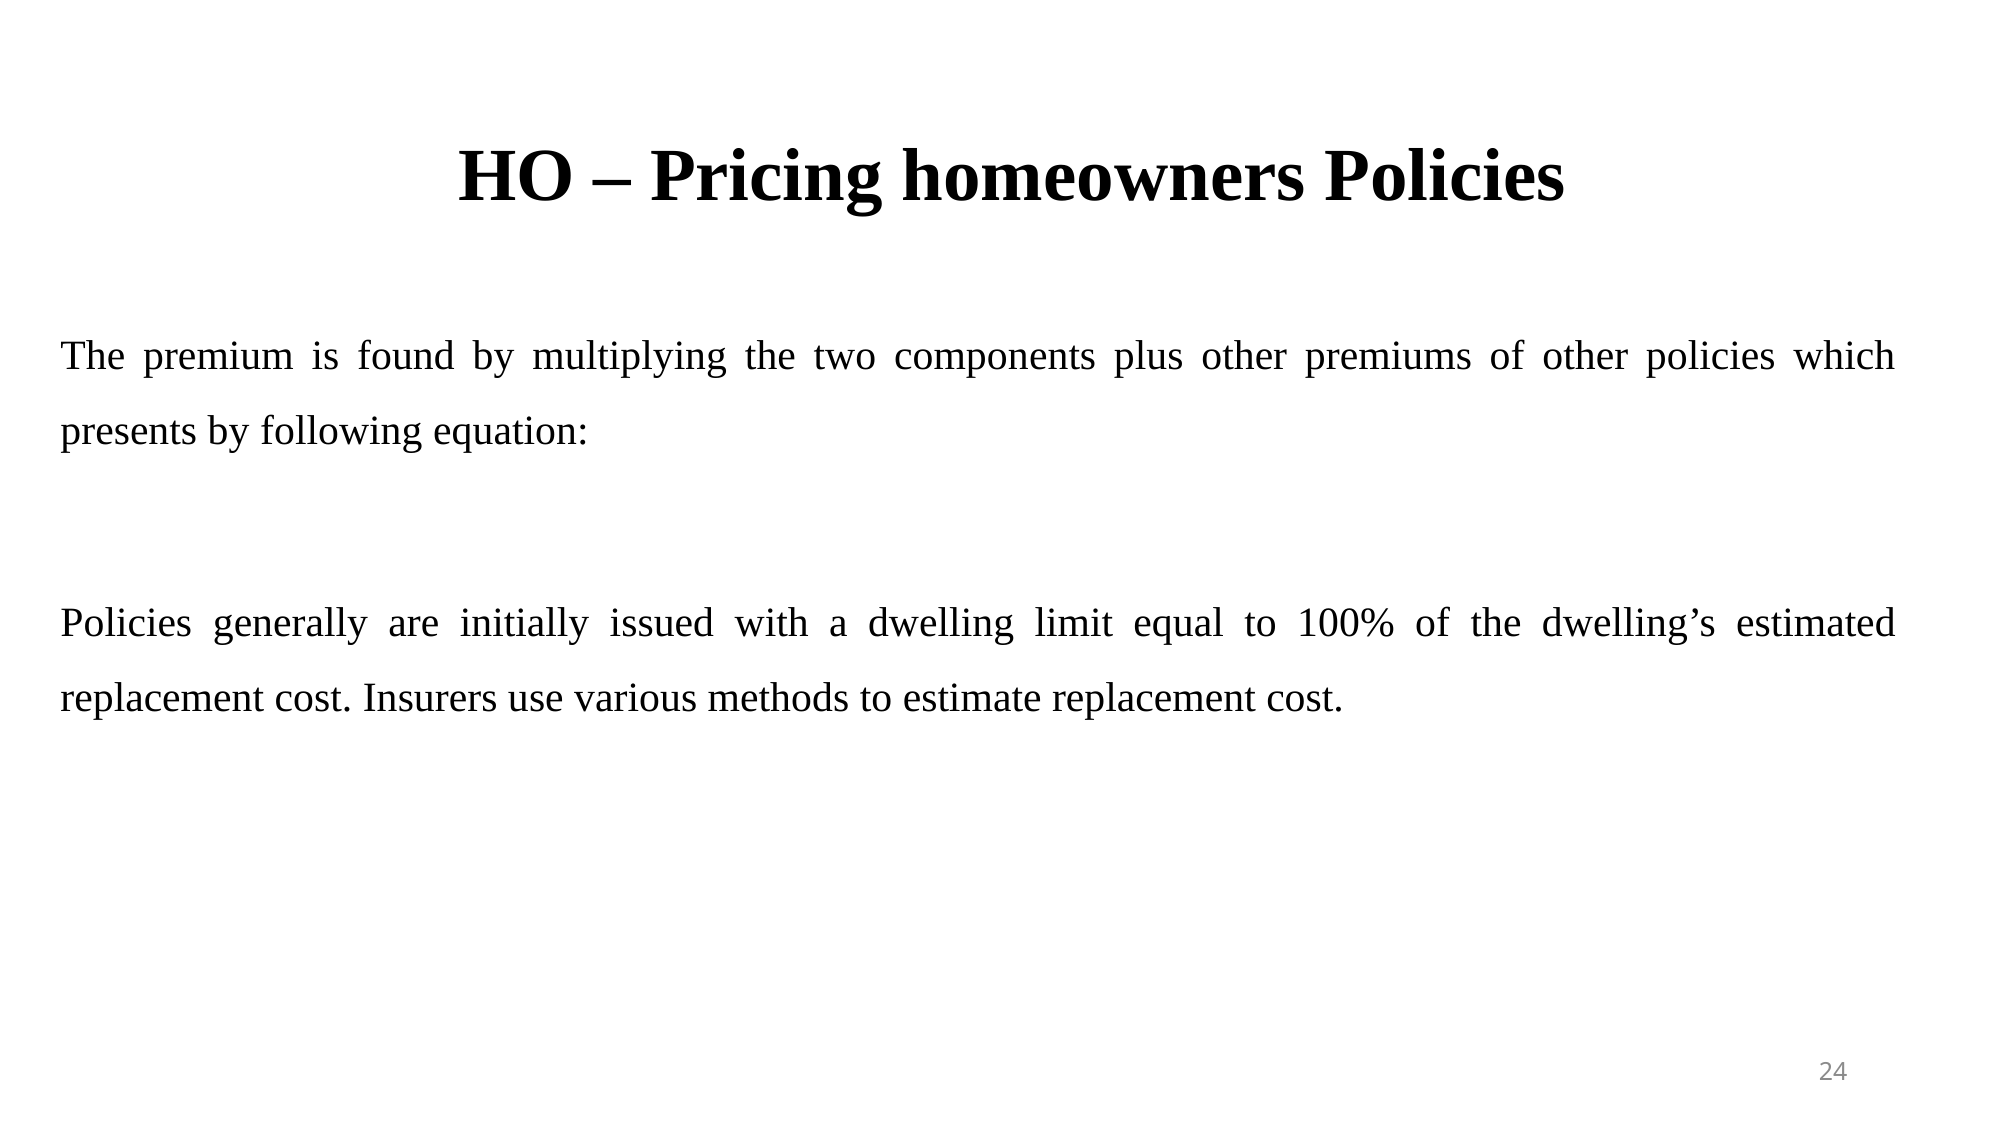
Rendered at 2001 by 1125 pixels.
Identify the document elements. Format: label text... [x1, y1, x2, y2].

title HO – Pricing homeowners Policies [112, 109, 1913, 243]
slide_number 24 [1412, 1042, 1863, 1103]
